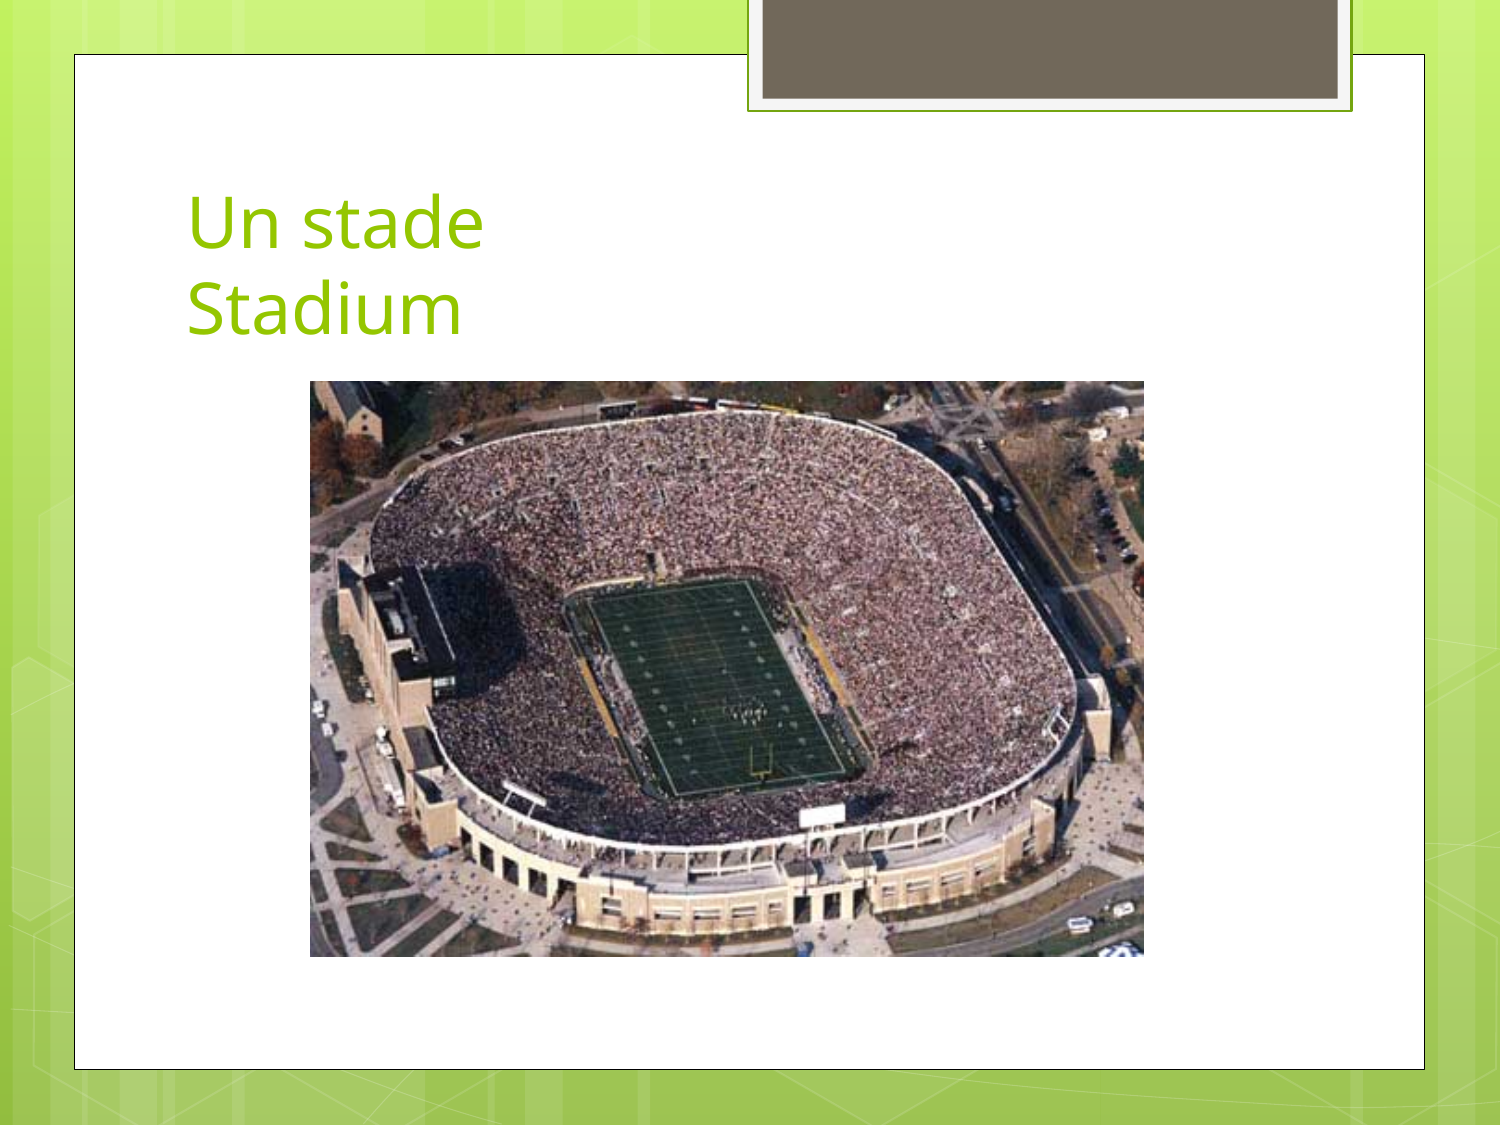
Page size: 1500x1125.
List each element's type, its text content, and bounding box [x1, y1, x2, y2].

title Un stade Stadium [171, 168, 1324, 357]
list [170, 380, 1284, 958]
